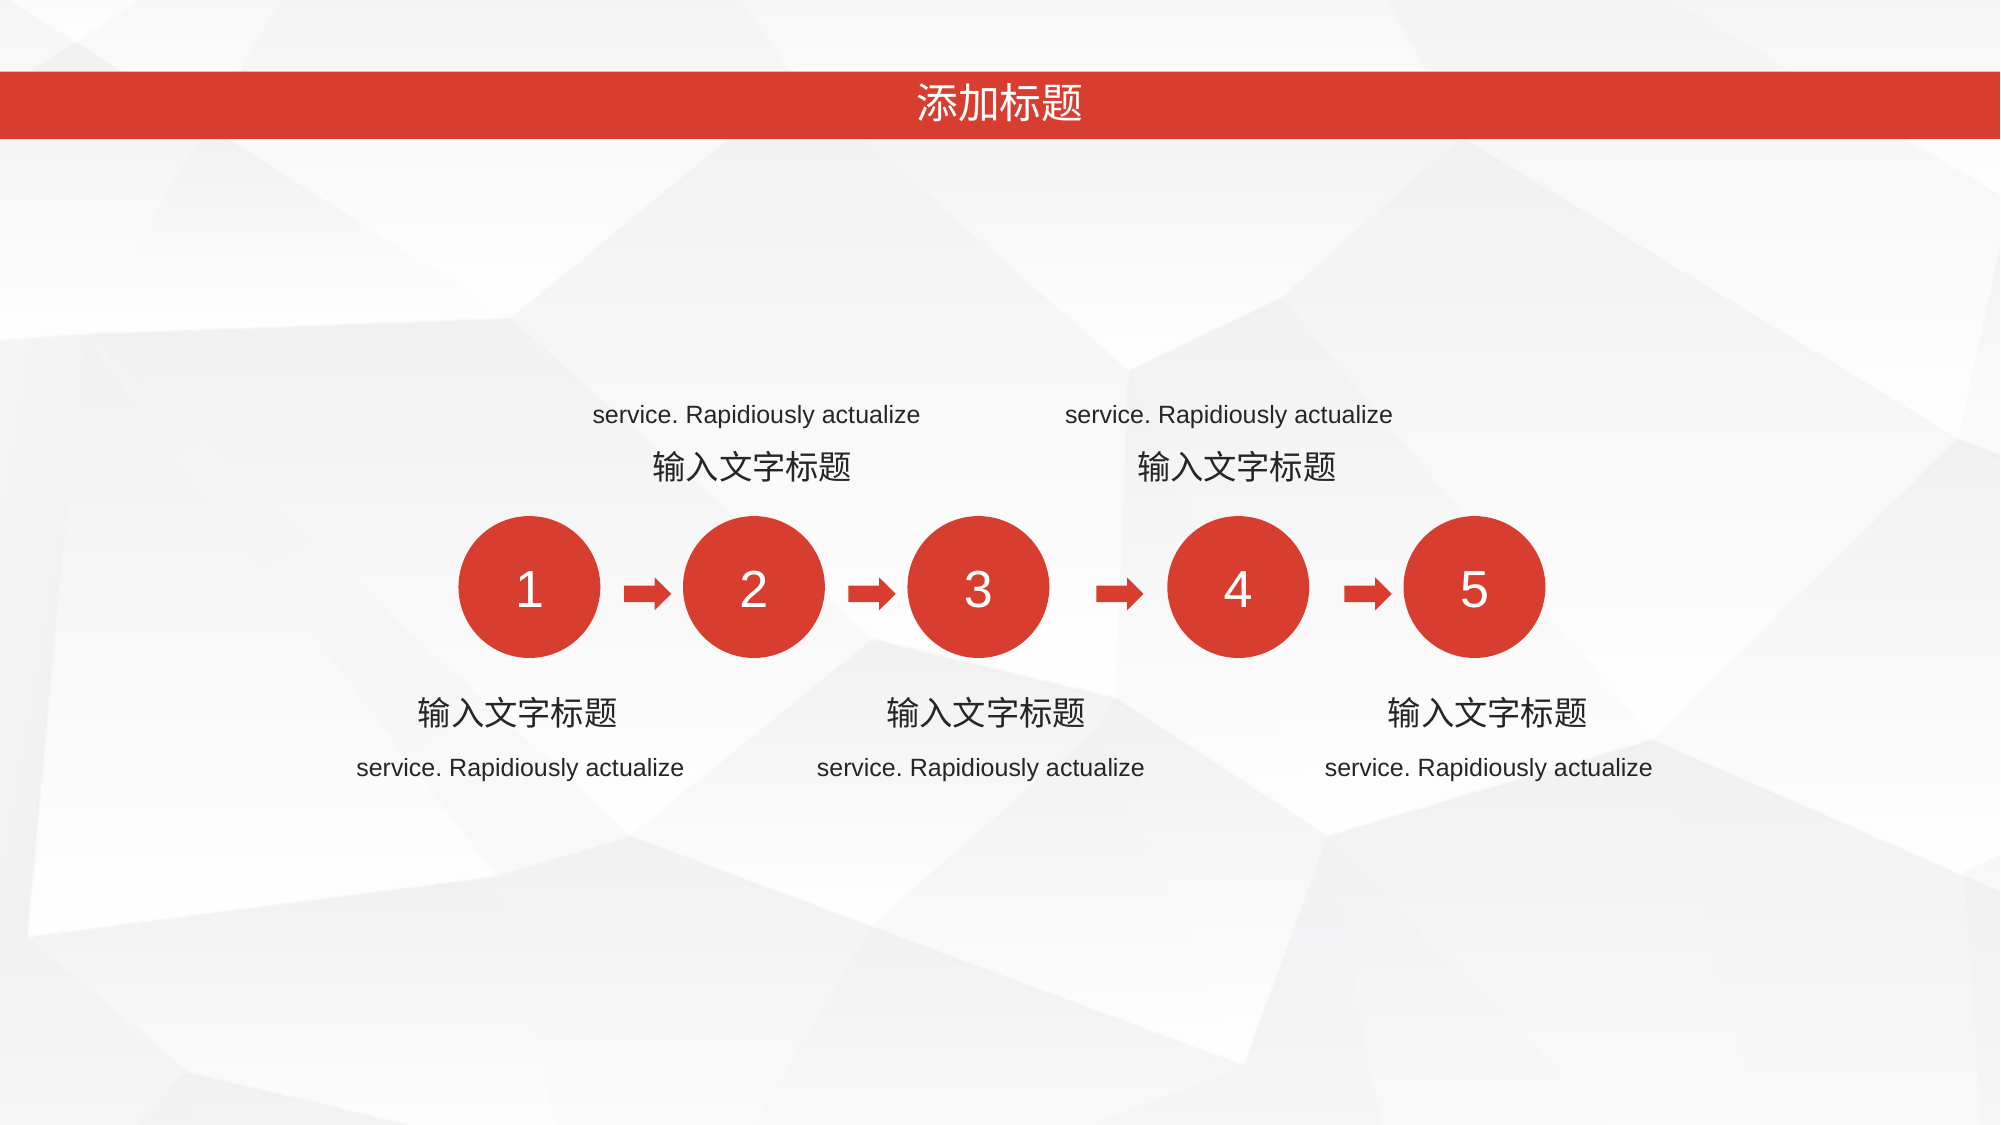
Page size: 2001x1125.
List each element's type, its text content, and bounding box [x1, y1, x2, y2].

text_box service. Rapidiously actualize [979, 376, 1479, 436]
text_box [0, 70, 880, 140]
text_box 输入文字标题 [1347, 684, 1628, 729]
text_box 5 [1403, 516, 1546, 658]
text_box 输入文字标题 [377, 684, 658, 729]
text_box 输入文字标题 [612, 438, 893, 494]
picture [0, 0, 2001, 1125]
text_box [1344, 577, 1392, 611]
text_box [624, 577, 672, 611]
text_box 2 [682, 516, 825, 658]
text_box [1120, 70, 2000, 140]
text_box [1096, 577, 1144, 611]
text_box 3 [907, 516, 1050, 658]
text_box 1 [458, 516, 601, 658]
text_box 输入文字标题 [1096, 438, 1378, 494]
text_box [848, 577, 896, 611]
text_box 输入文字标题 [845, 684, 1127, 729]
text_box service. Rapidiously actualize [271, 729, 731, 790]
text_box service. Rapidiously actualize [731, 729, 1231, 790]
text_box service. Rapidiously actualize [1239, 729, 1739, 790]
text_box service. Rapidiously actualize [507, 376, 979, 436]
text_box 4 [1167, 516, 1310, 658]
text_box 添加标题 [880, 63, 1120, 148]
